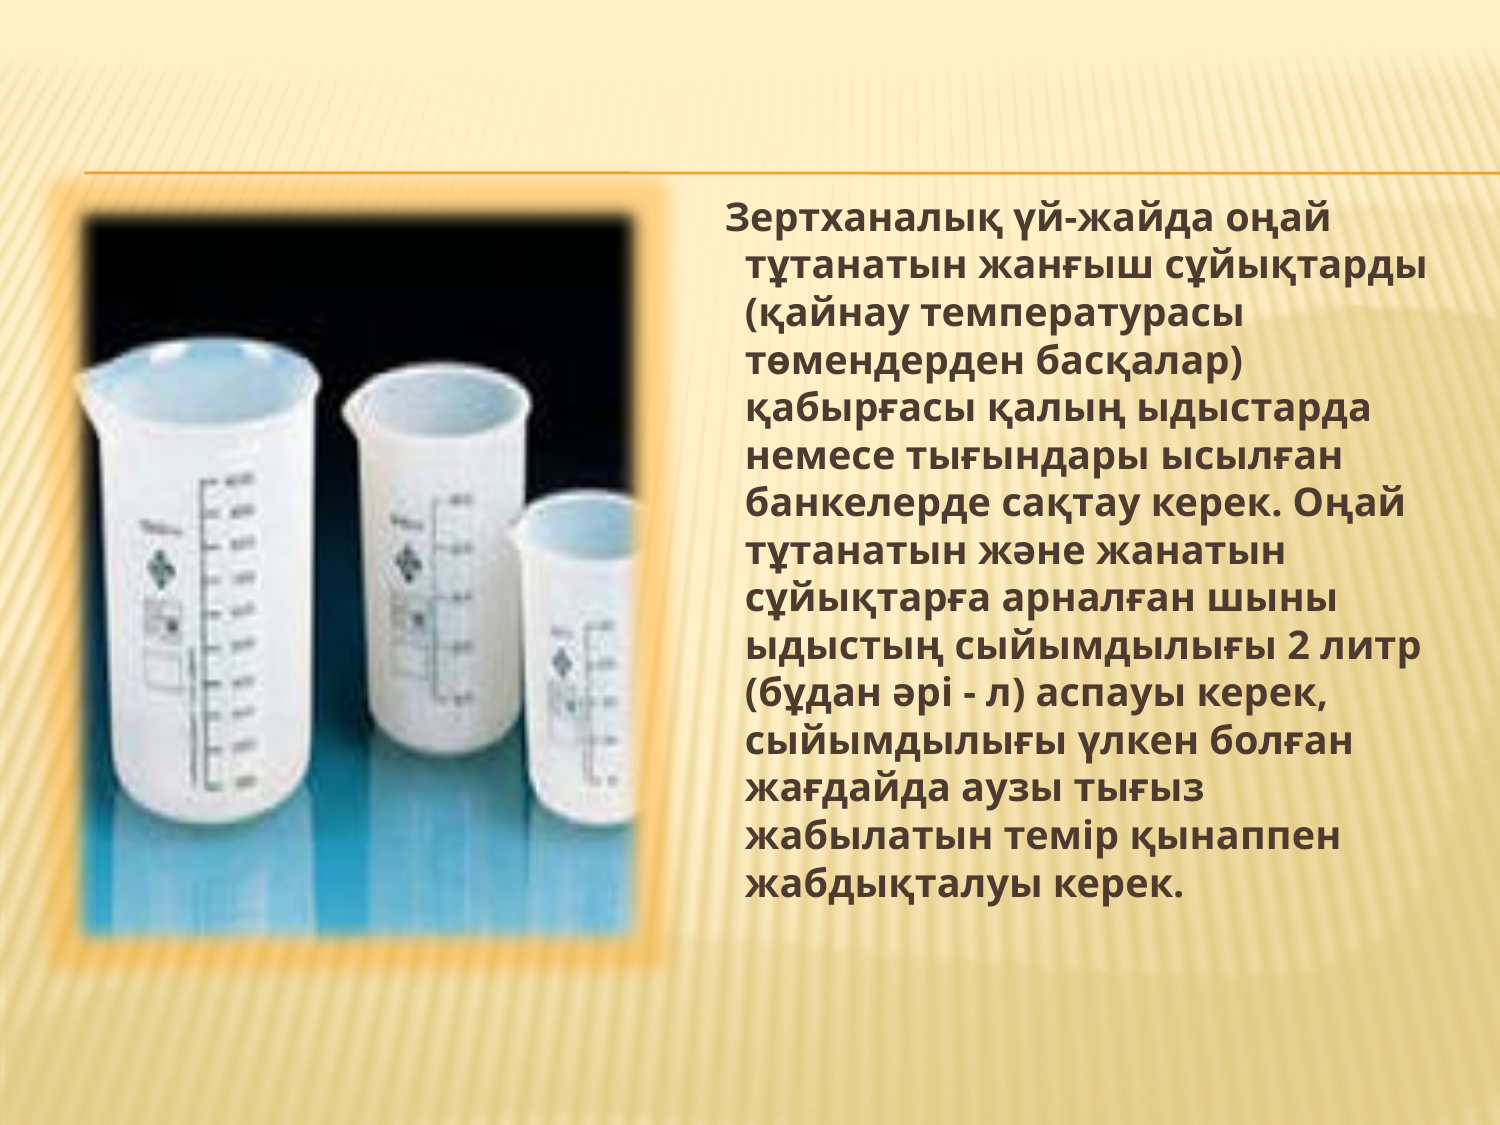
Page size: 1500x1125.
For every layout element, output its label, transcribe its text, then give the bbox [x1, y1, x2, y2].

picture [64, 195, 650, 953]
list Зертханалық үй-жайда оңай тұтанатын жанғыш сұйықтарды (қайнау температурасы төмендерден басқалар) қабырғасы қалың ыдыстарда немесе тығындары ысылған банкелерде сақтау керек. Оңай тұтанатын және жанатын сұйықтарға арналған шыны ыдыстың сыйымдылығы 2 литр (бұдан әрі - л) аспауы керек, сыйымдылығы үлкен болған жағдайда аузы тығыз жабылатын темір қынаппен жабдықталуы керек. [679, 184, 1455, 927]
